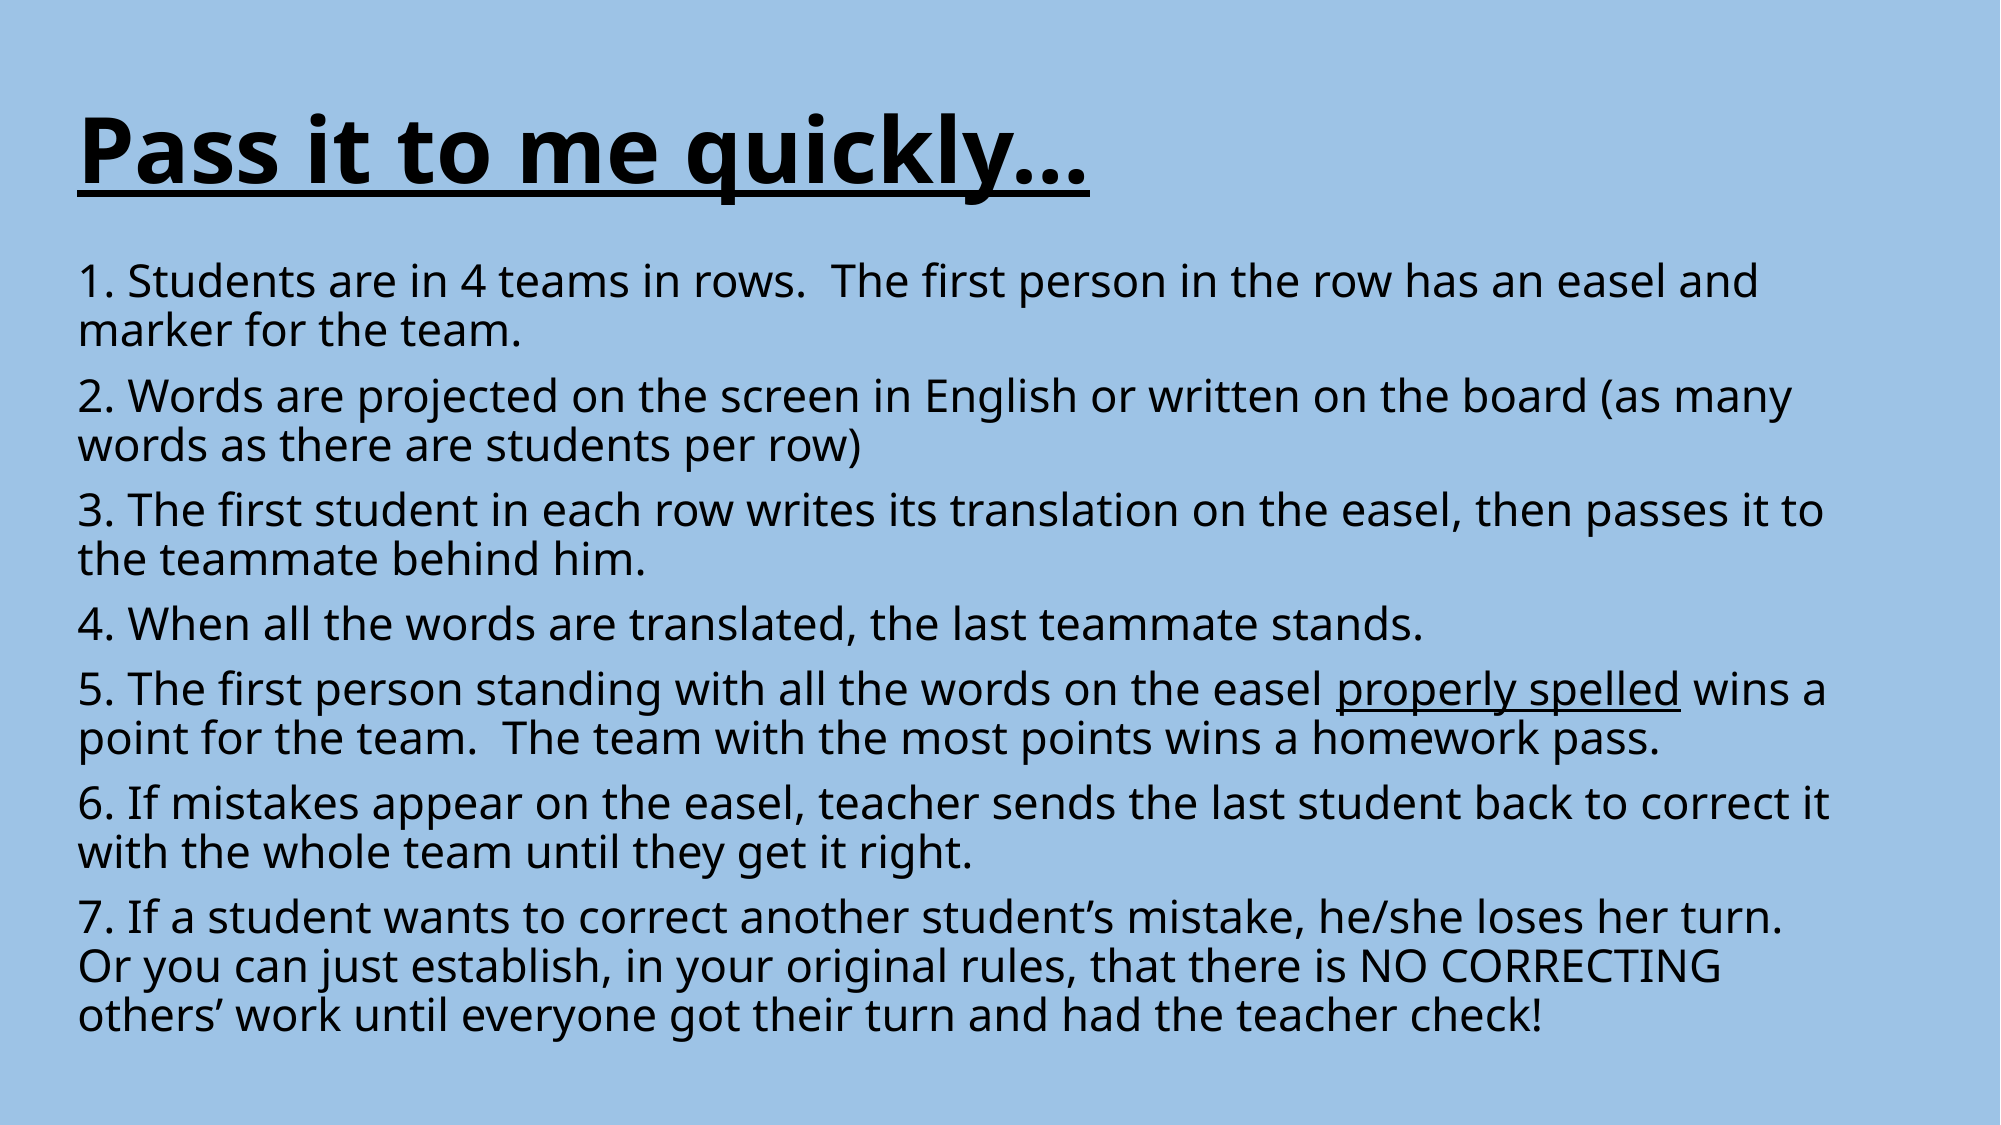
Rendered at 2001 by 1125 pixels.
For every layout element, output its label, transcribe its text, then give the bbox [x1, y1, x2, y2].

list 1. Students are in 4 teams in rows. The first person in the row has an easel and marker for the team. 2. Words are projected on the screen in English or written on the board (as many words as there are students per row) 3. The first student in each row writes its translation on the easel, then passes it to the teammate behind him. 4. When all the words are translated, the last teammate stands. 5. The first person standing with all the words on the easel properly spelled wins a point for the team. The team with the most points wins a homework pass. 6. If mistakes appear on the easel, teacher sends the last student back to correct it with the whole team until they get it right. 7. If a student wants to correct another student’s mistake, he/she loses her turn. Or you can just establish, in your original rules, that there is NO CORRECTING others’ work until everyone got their turn and had the teacher check! [62, 251, 1863, 1064]
title Pass it to me quickly… [62, 55, 1788, 251]
